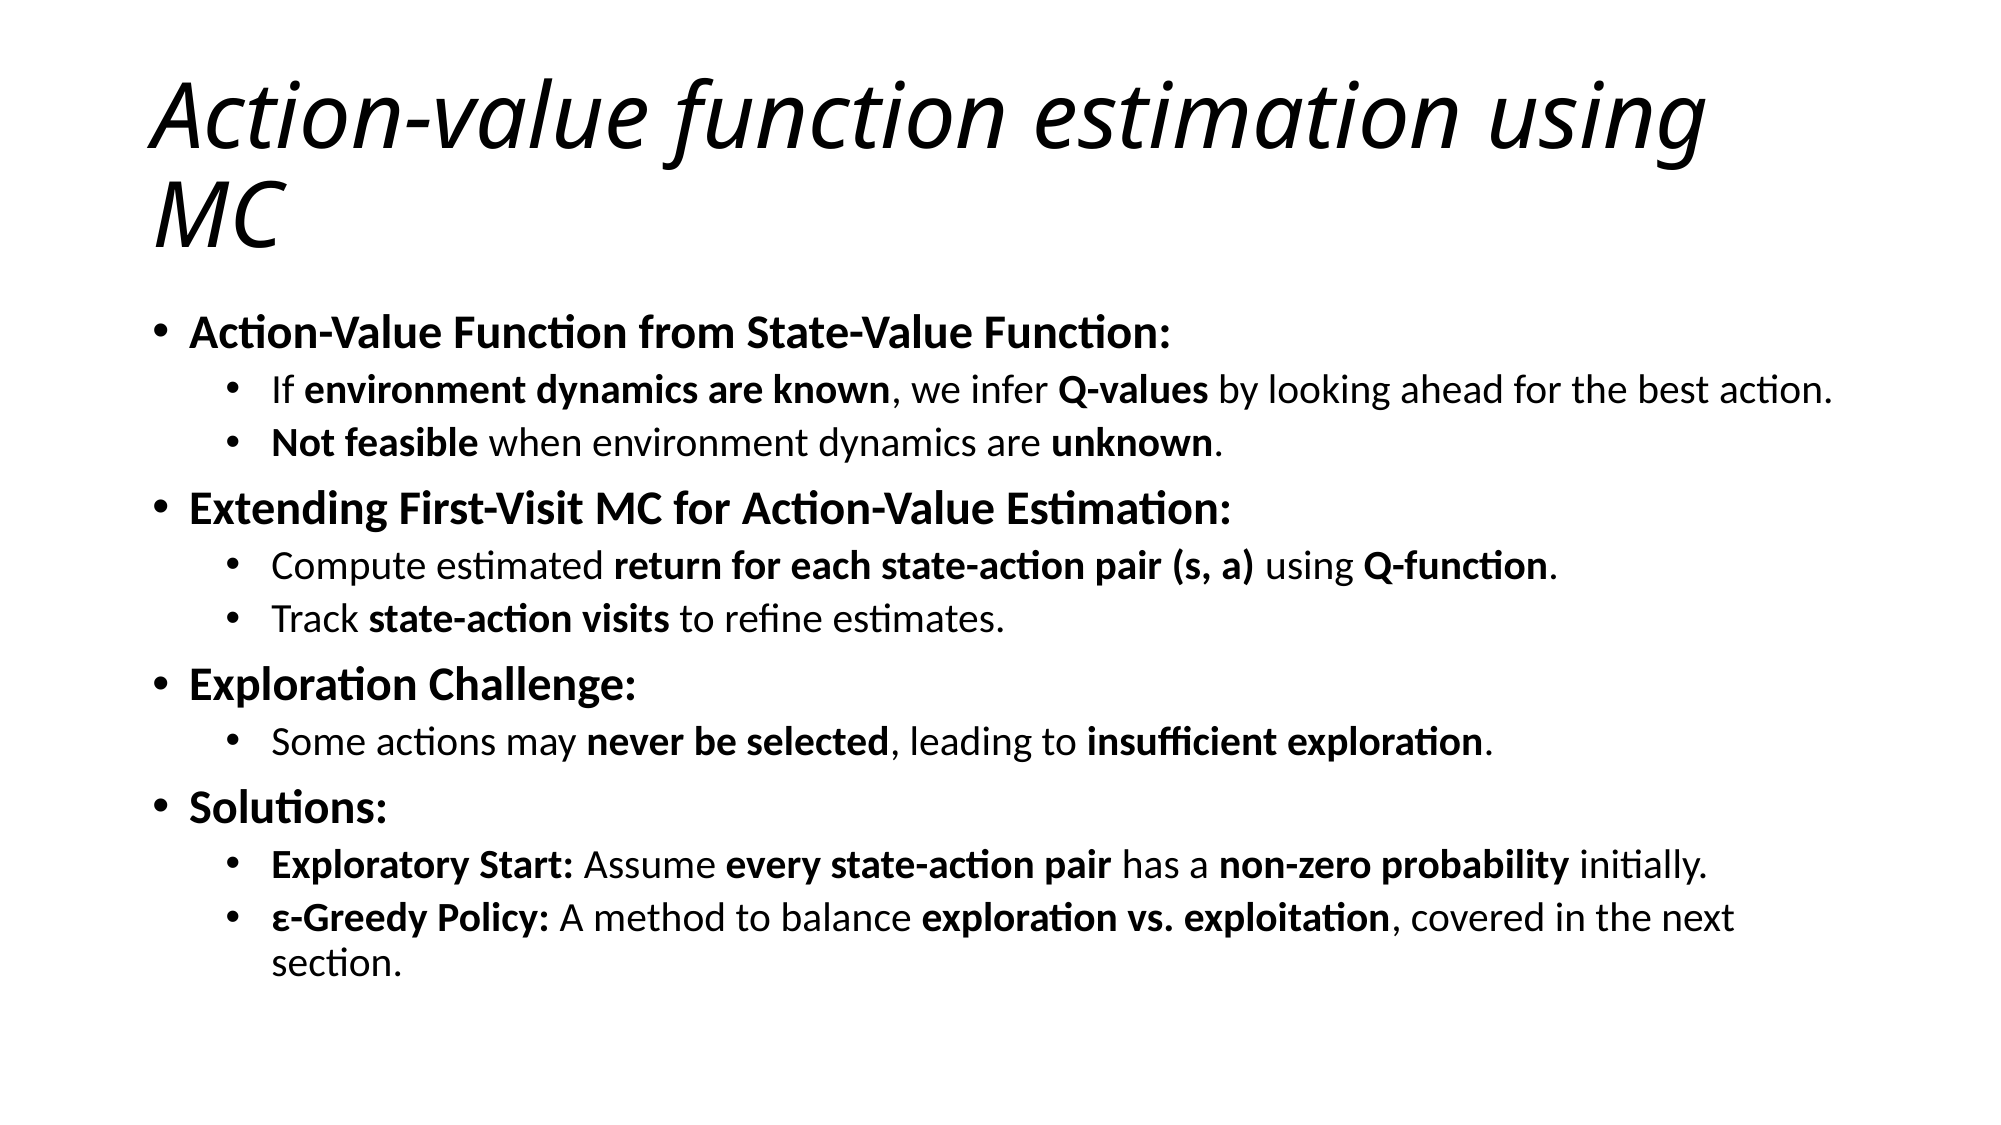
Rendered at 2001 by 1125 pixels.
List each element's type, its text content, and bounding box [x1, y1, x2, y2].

title Action-value function estimation using MC [137, 59, 1863, 278]
list Action-Value Function from State-Value Function: If environment dynamics are known, we infer Q-values by looking ahead for the best action. Not feasible when environment dynamics are unknown. Extending First-Visit MC for Action-Value Estimation: Compute estimated return for each state-action pair (s, a) using Q-function. Track state-action visits to refine estimates. Exploration Challenge: Some actions may never be selected, leading to insufficient exploration. Solutions: Exploratory Start: Assume every state-action pair has a non-zero probability initially. ε-Greedy Policy: A method to balance exploration vs. exploitation, covered in the next section. [137, 299, 1863, 1014]
